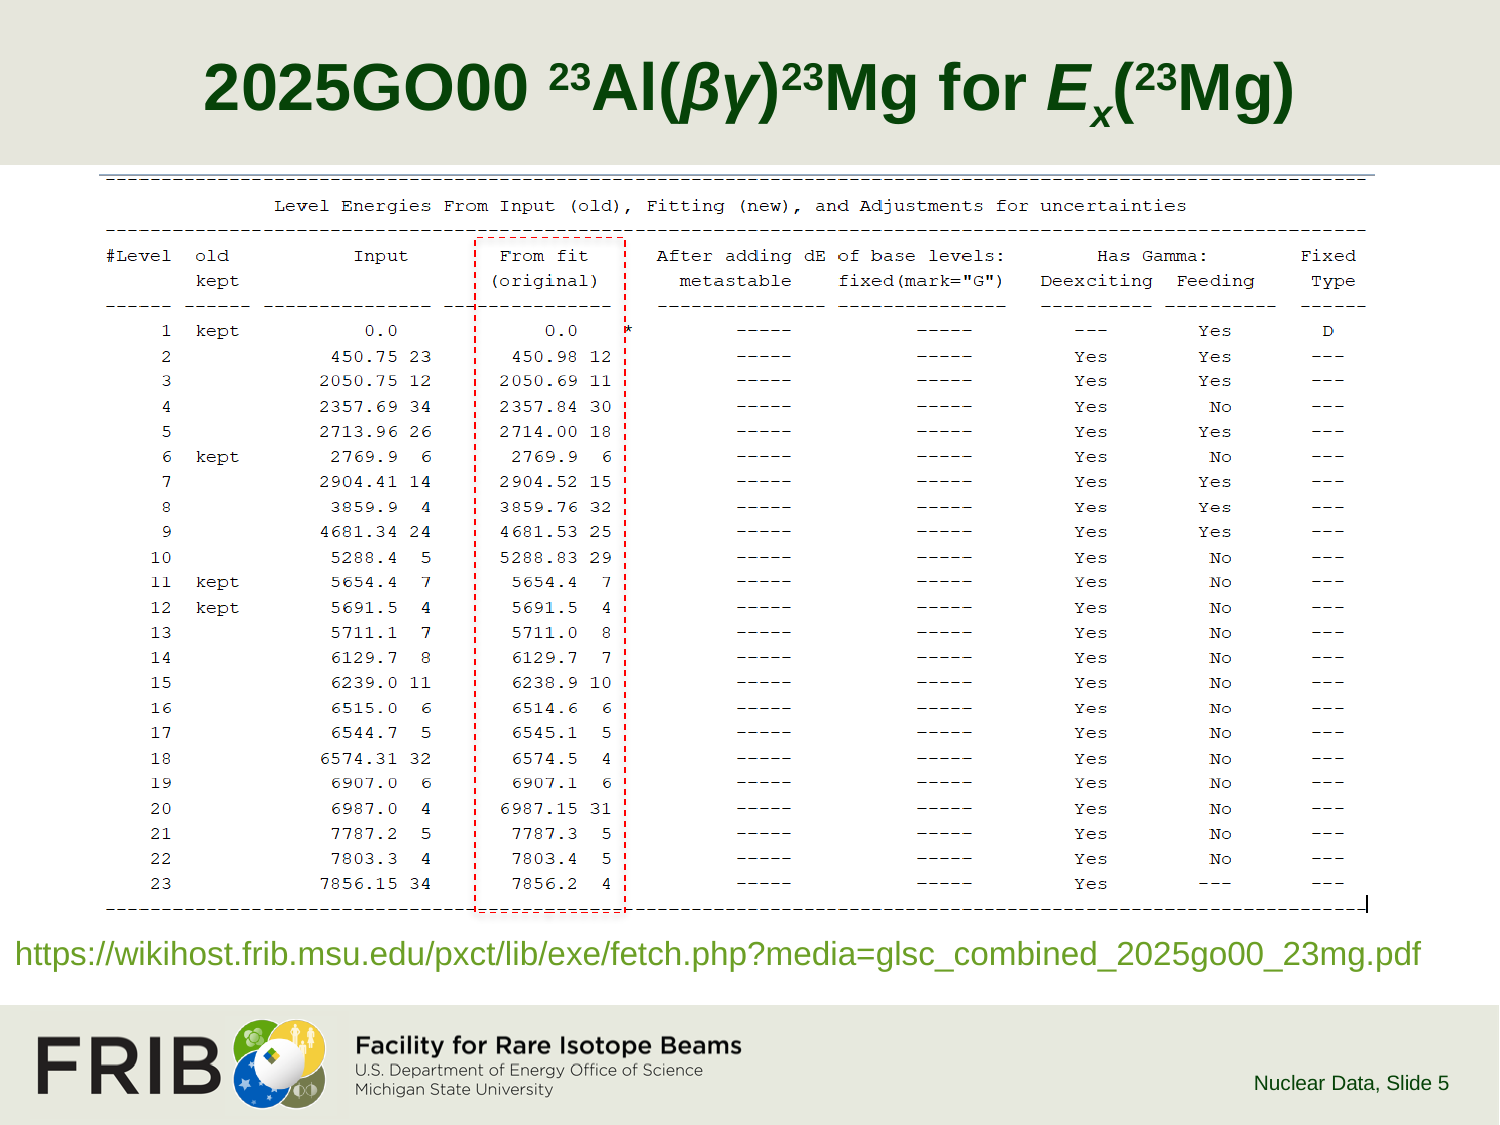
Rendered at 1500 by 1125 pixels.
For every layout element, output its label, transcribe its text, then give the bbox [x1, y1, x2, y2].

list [99, 174, 1376, 913]
picture [0, 1005, 1499, 1125]
picture [0, 0, 1500, 165]
title 2025GO00 23Al(βγ)23Mg for Ex(23Mg) [11, 46, 1489, 128]
footer Nuclear Data [679, 1042, 1374, 1103]
slide_number , Slide 5 [1374, 1042, 1500, 1103]
text_box https://wikihost.frib.msu.edu/pxct/lib/exe/fetch.php?media=glsc_combined_2025go00_23mg.pdf [0, 924, 1500, 980]
